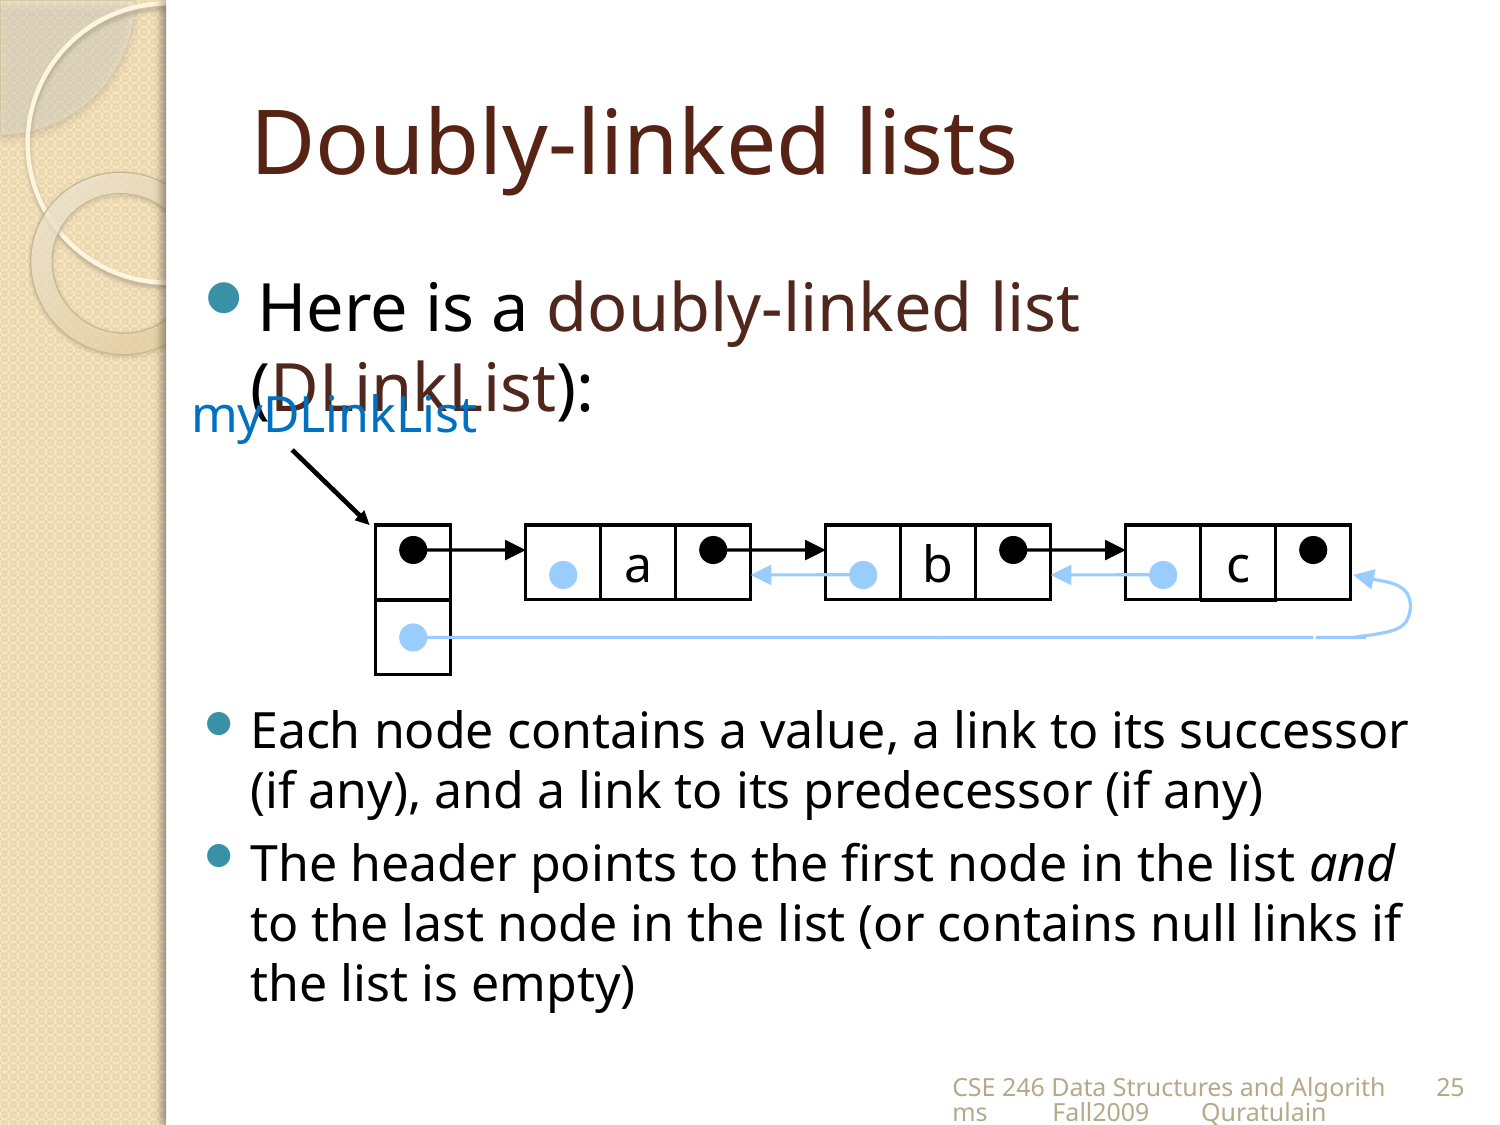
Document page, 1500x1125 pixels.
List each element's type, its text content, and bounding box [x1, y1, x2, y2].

slide_number 25 [1413, 1034, 1488, 1113]
list Each node contains a value, a link to its successor (if any), and a link to its predecessor (if any) The header points to the first node in the list and to the last node in the list (or contains null links if the list is empty) [175, 691, 1451, 1079]
title Doubly-linked lists [235, 45, 1466, 233]
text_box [175, 374, 1414, 676]
footer CSE 246 Data Structures and Algorithms Fall2009 Quratulain [937, 1034, 1413, 1113]
list Here is a doubly-linked list (DLinkList): [175, 257, 1451, 371]
